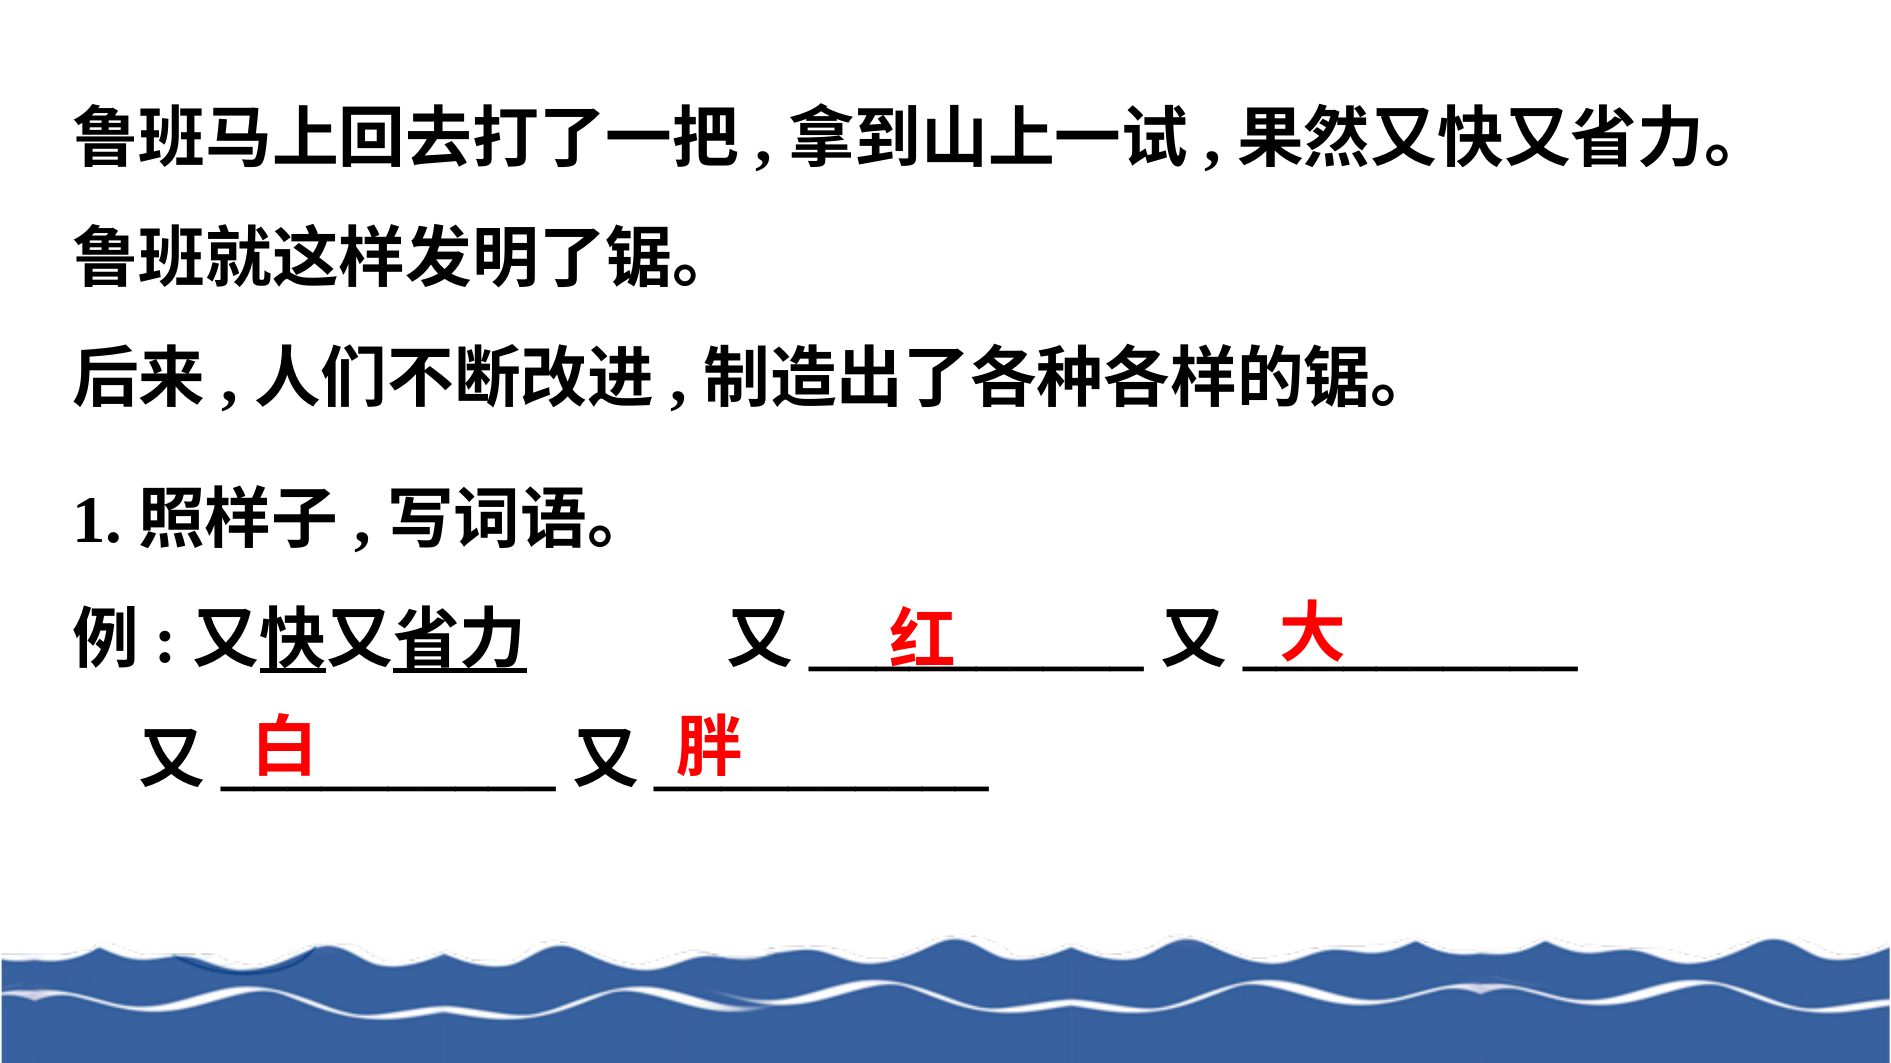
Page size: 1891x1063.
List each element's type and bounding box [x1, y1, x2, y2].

text_box [57, 47, 1835, 808]
picture [1, 886, 1891, 1063]
